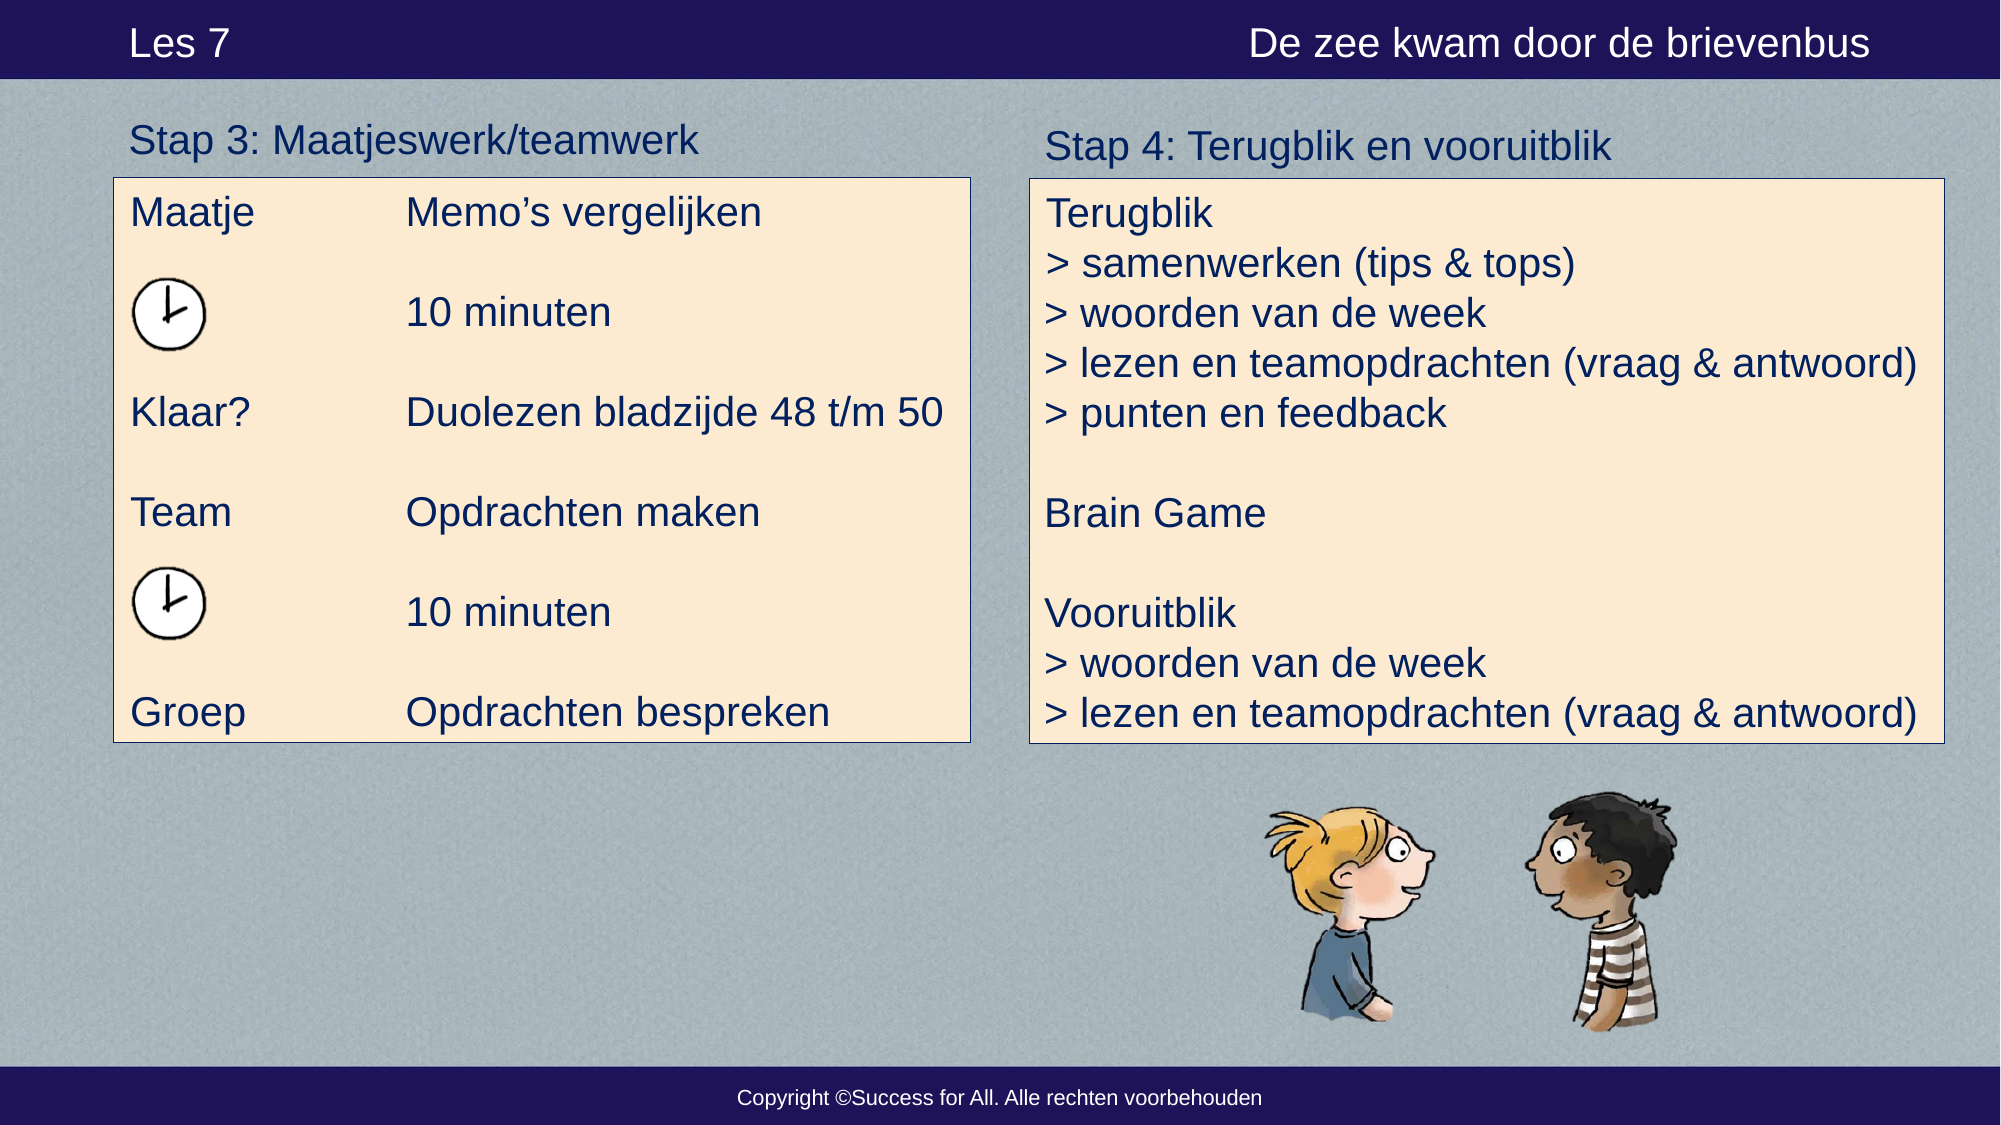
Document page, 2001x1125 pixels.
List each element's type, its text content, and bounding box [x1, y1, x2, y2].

text_box De zee kwam door de brievenbus [999, 8, 1886, 73]
text_box Maatje Memo’s vergelijken 10 minuten Klaar? Duolezen bladzijde 48 t/m 50 Team Opdrachten maken 10 minuten Groep Opdrachten bespreken [113, 177, 971, 743]
text_box Copyright ©Success for All. Alle rechten voorbehouden [0, 1076, 2000, 1125]
text_box Terugblik > samenwerken (tips & tops) > woorden van de week > lezen en teamopdrachten (vraag & antwoord) > punten en feedback Brain Game Vooruitblik > woorden van de week > lezen en teamopdrachten (vraag & antwoord) [1029, 178, 1945, 744]
picture [0, 0, 2001, 1125]
text_box Stap 4: Terugblik en vooruitblik [1029, 111, 1822, 177]
text_box Stap 3: Maatjeswerk/teamwerk [114, 105, 907, 171]
text_box Les 7 [114, 8, 354, 73]
